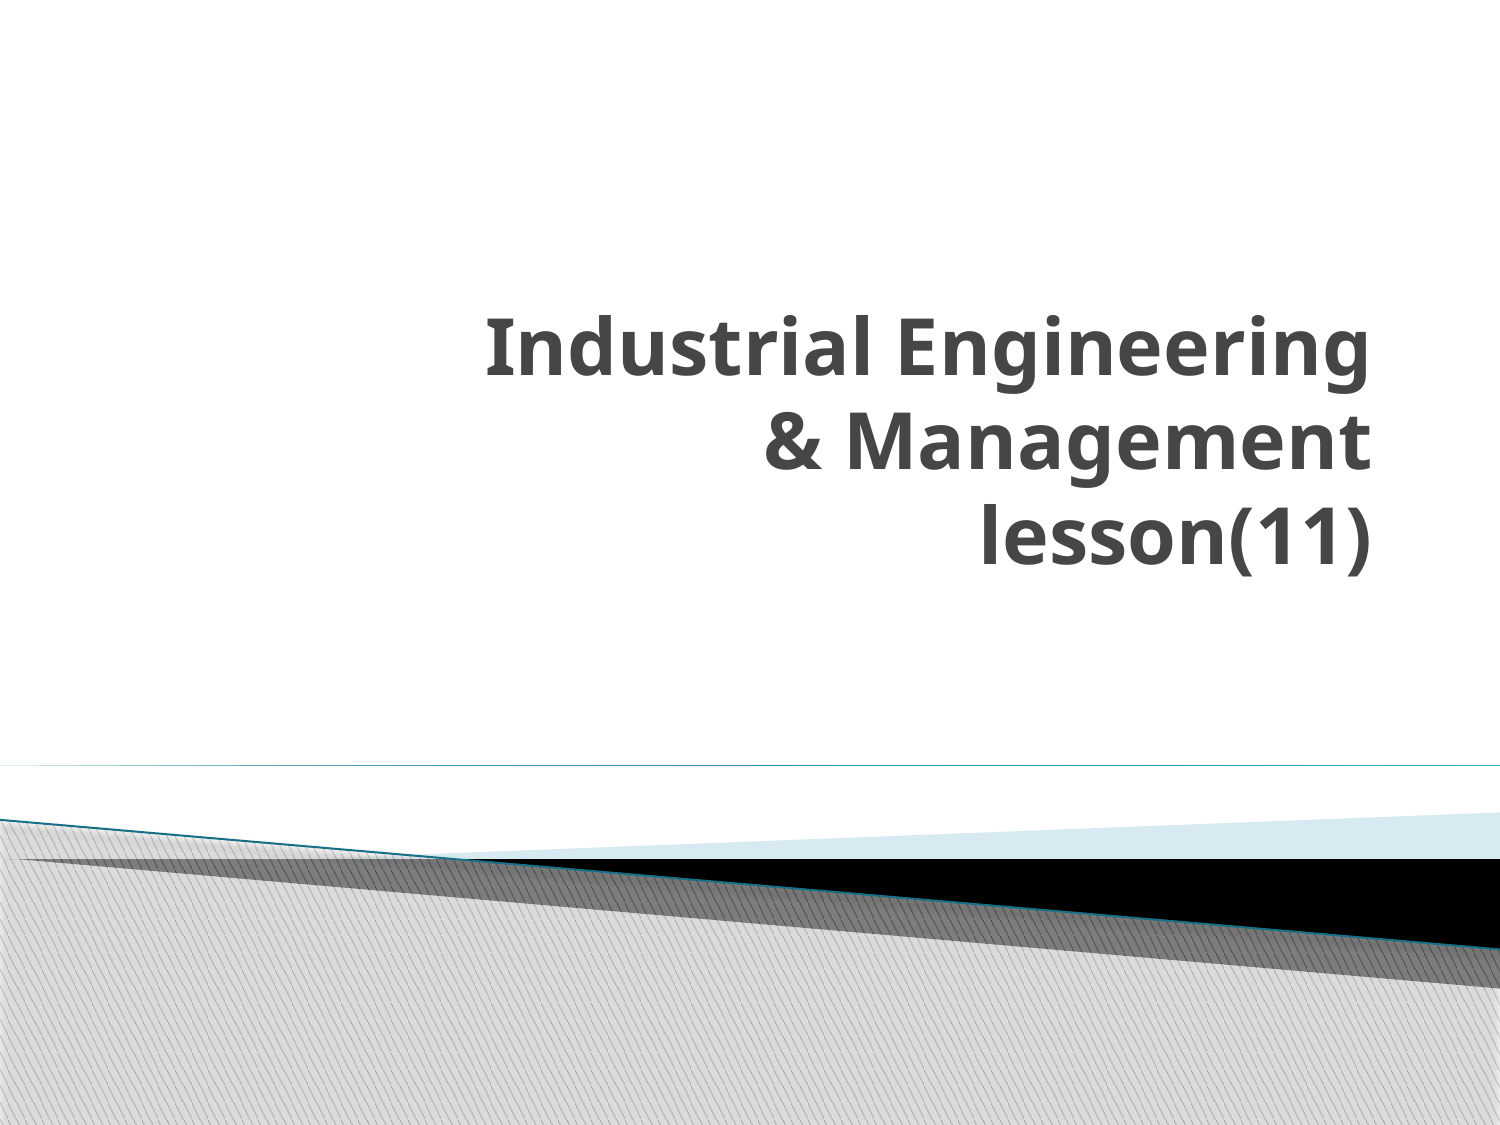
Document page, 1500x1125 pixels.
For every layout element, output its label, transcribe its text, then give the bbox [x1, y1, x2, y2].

picture [5, 859, 1500, 989]
title Industrial Engineering & Management lesson(11) [112, 287, 1388, 588]
